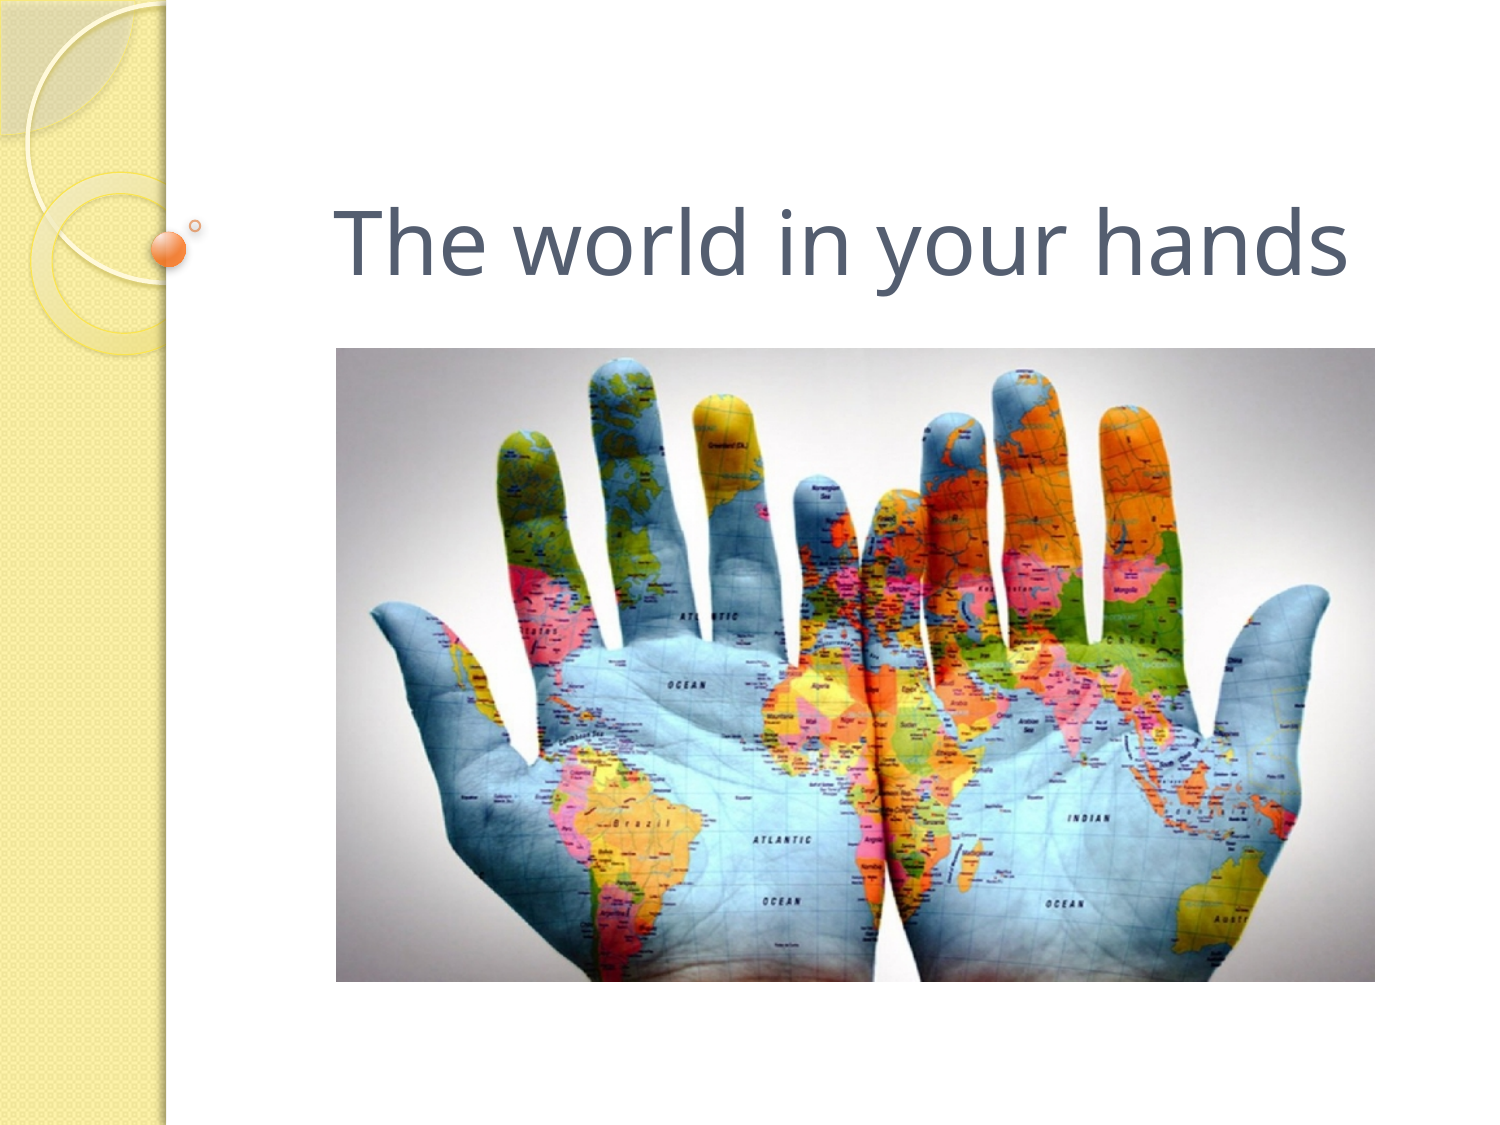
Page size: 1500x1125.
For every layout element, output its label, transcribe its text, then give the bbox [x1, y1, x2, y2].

title The world in your hands [234, 59, 1450, 301]
picture [336, 348, 1376, 982]
